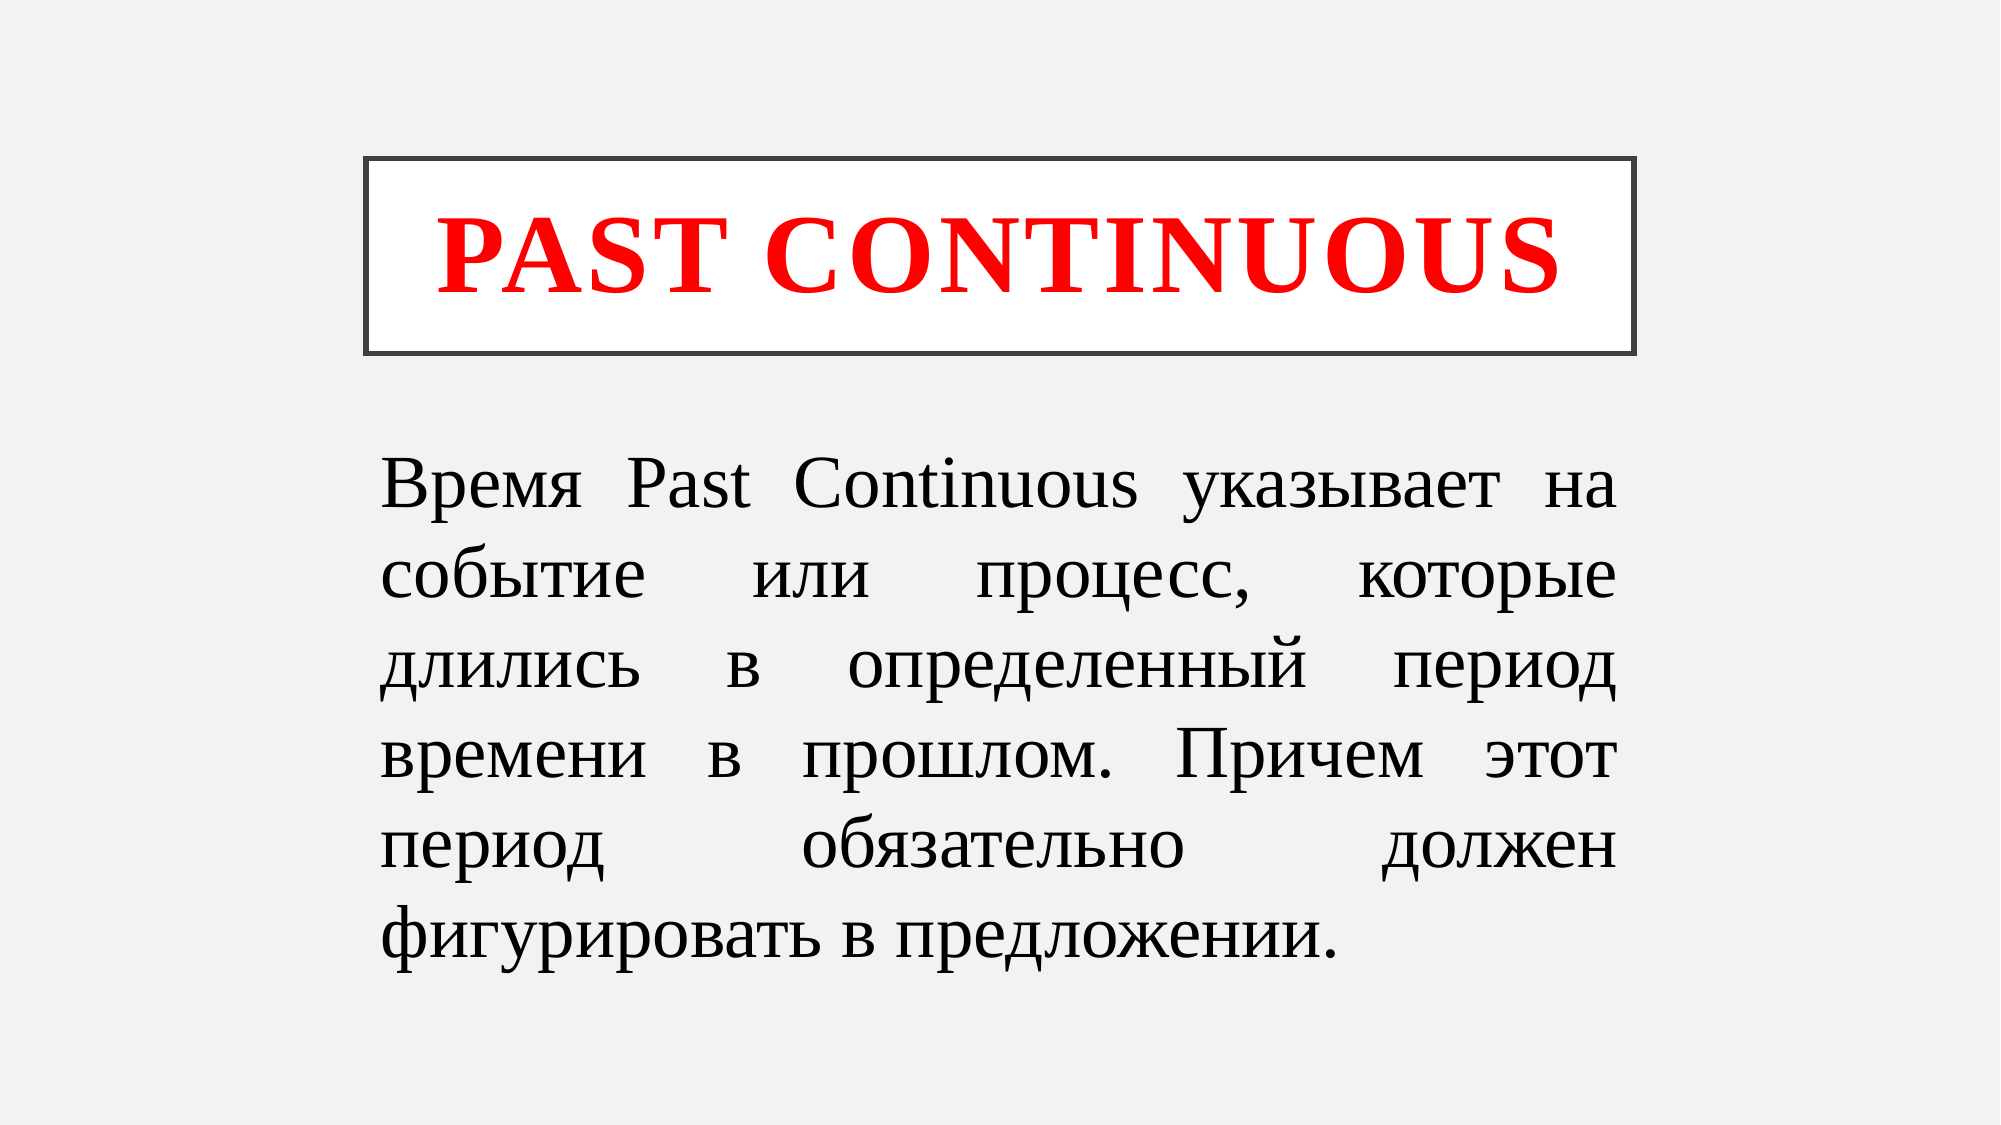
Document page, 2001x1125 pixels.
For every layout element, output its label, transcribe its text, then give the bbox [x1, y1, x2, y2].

title Past Continuous [363, 156, 1637, 356]
text_box Время Past Continuous указывает на событие или процесс, которые длились в определенный период времени в прошлом. Причем этот период обязательно должен фигурировать в предложении. [366, 424, 1634, 980]
